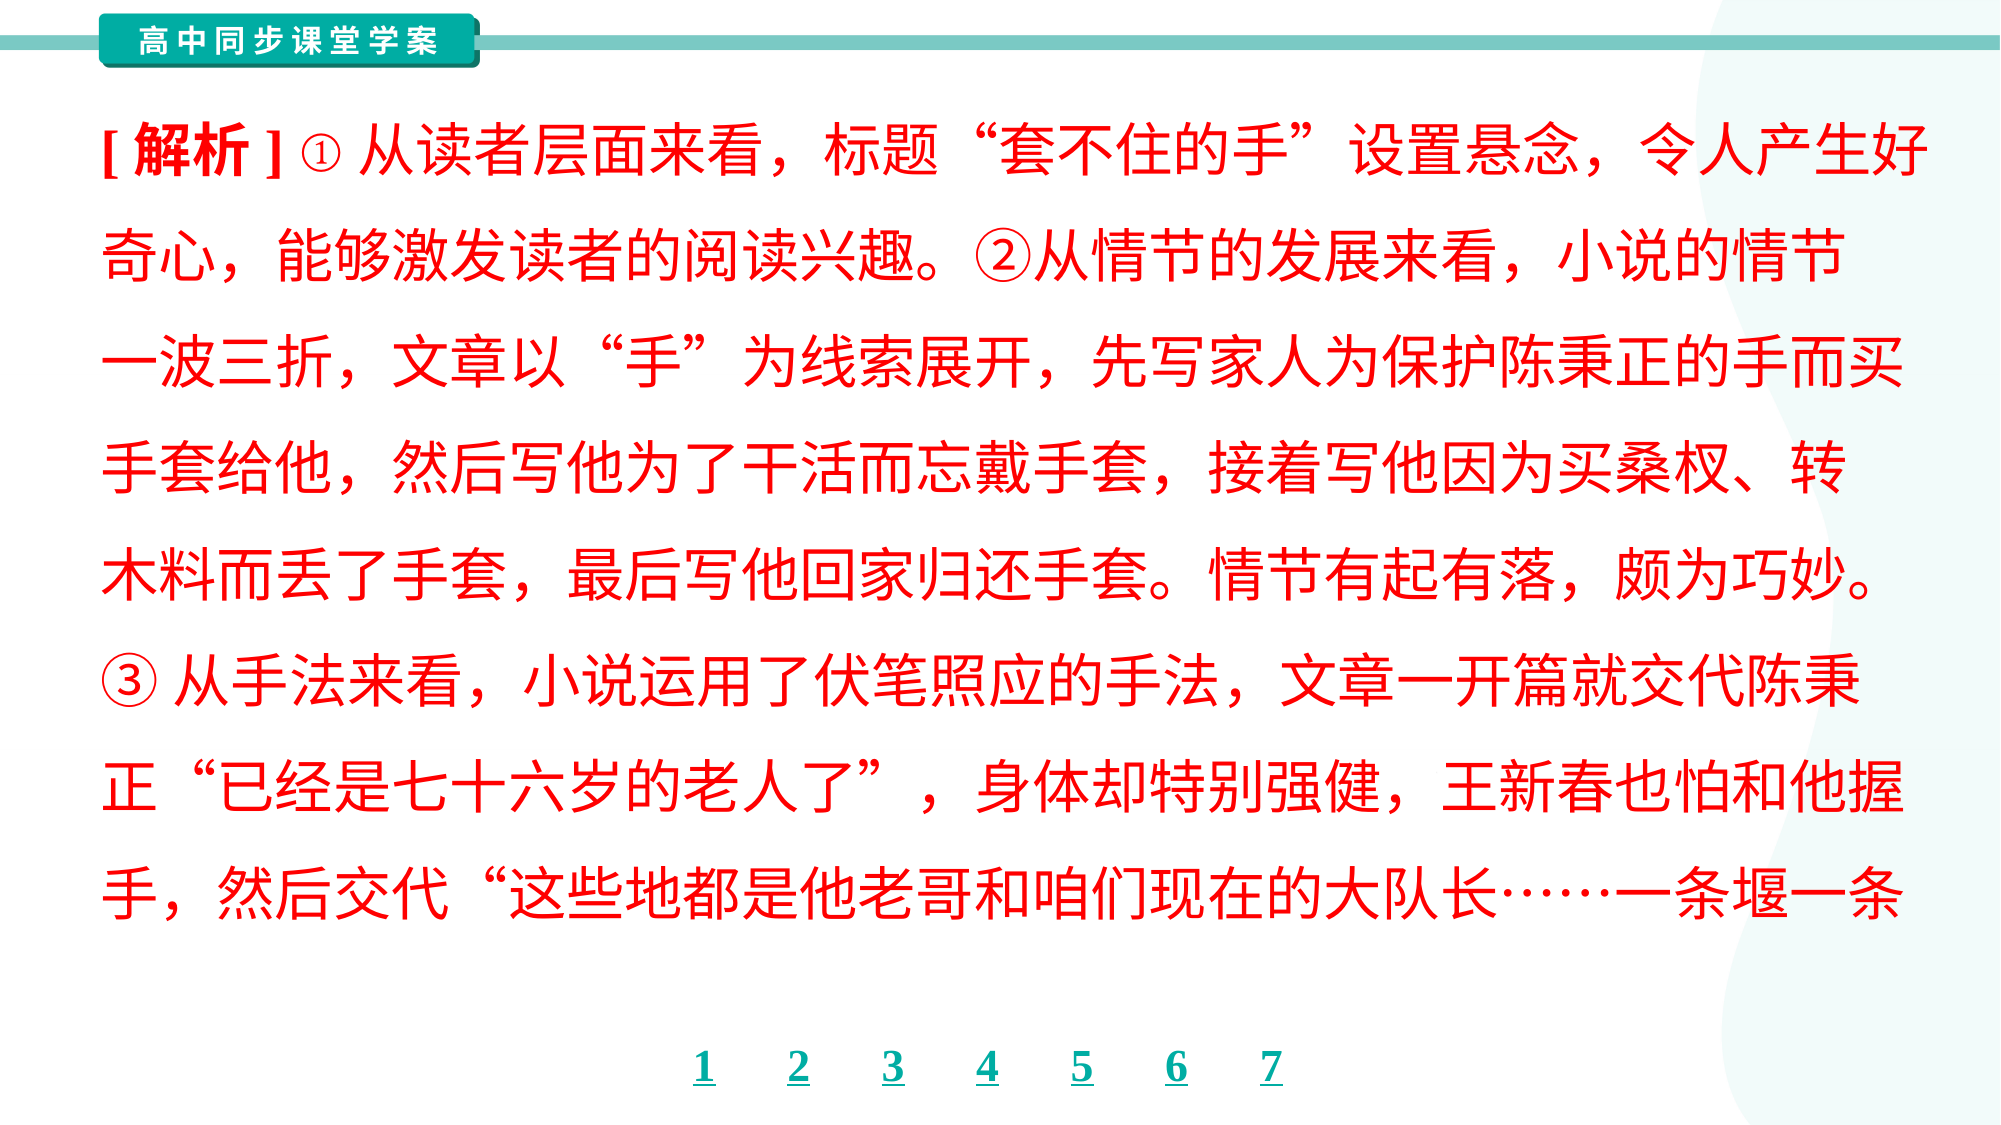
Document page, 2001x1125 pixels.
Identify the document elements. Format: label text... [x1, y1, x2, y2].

text_box [解析] ①从读者层面来看，标题“套不住的手”设置悬念，令人产生好 奇心，能够激发读者的阅读兴趣。②从情节的发展来看，小说的情节 一波三折，文章以“手”为线索展开，先写家人为保护陈秉正的手而买 手套给他，然后写他为了干活而忘戴手套，接着写他因为买桑杈、转 木料而丢了手套，最后写他回家归还手套。情节有起有落，颇为巧妙。 ③从手法来看，小说运用了伏笔照应的手法，文章一开篇就交代陈秉 正“已经是七十六岁的老人了”，身体却特别强健，王新春也怕和他握 手，然后交代“这些地都是他老哥和咱们现在的大队长……一条堰一条 [100, 76, 1899, 927]
picture [0, 0, 2000, 1125]
